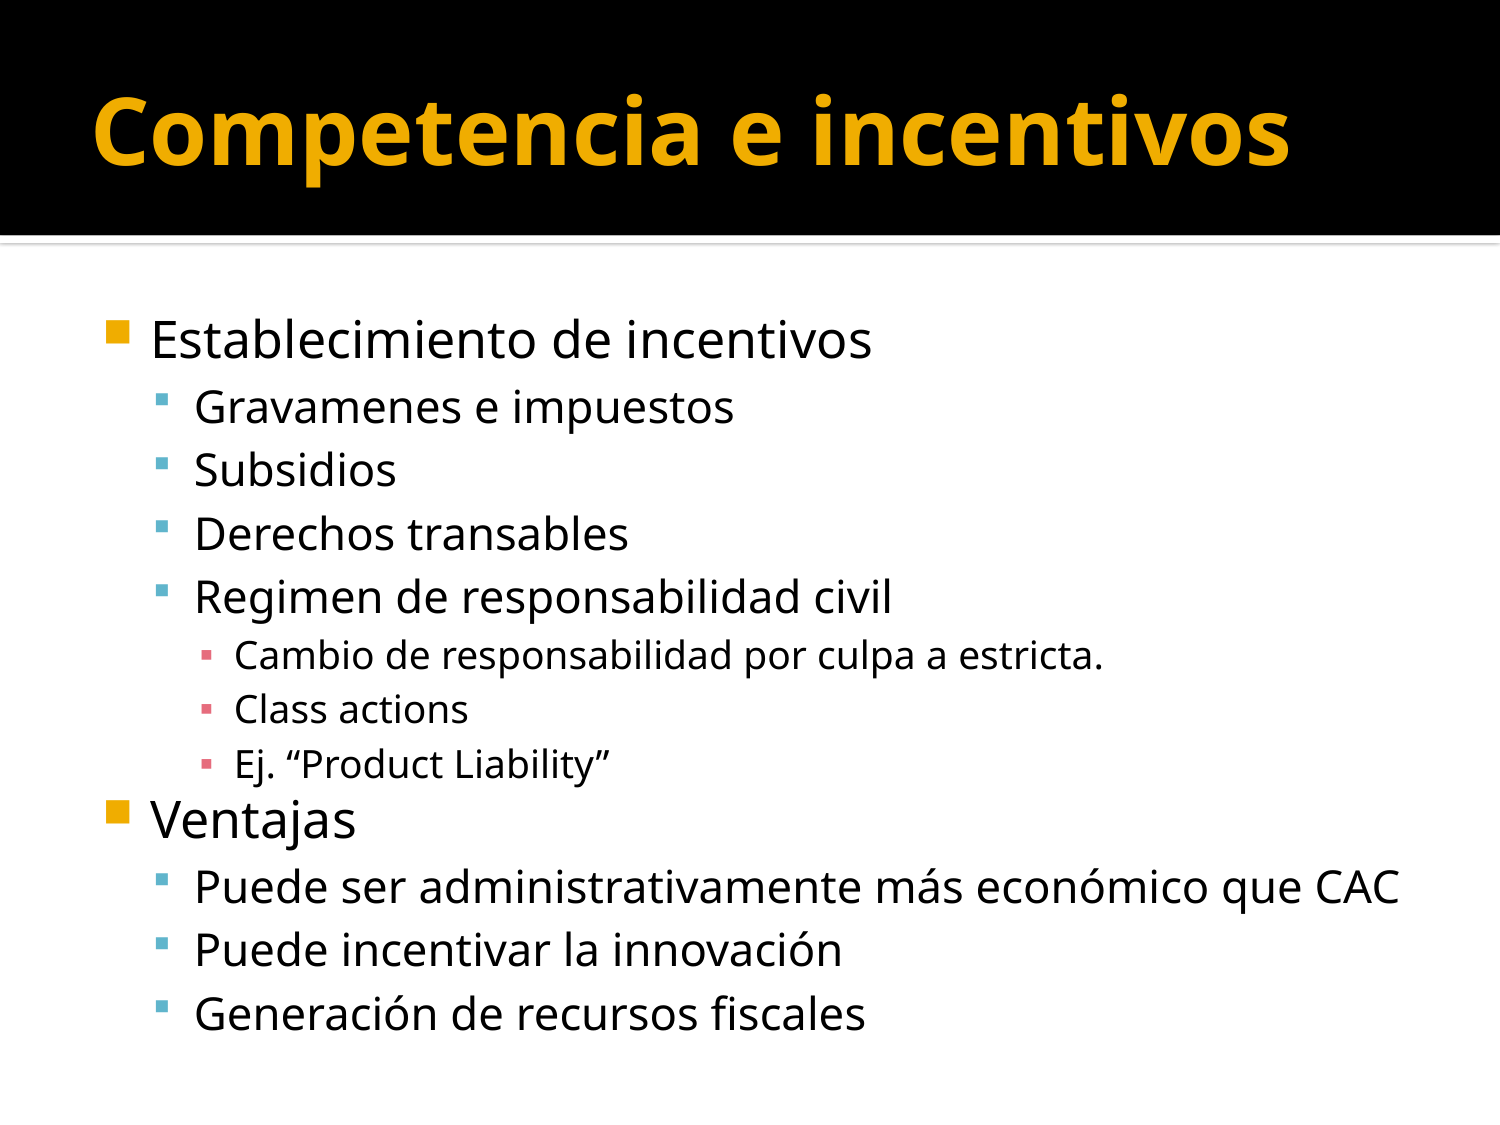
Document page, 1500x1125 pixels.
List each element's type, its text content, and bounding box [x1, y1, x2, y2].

list Establecimiento de incentivos Gravamenes e impuestos Subsidios Derechos transables Regimen de responsabilidad civil Cambio de responsabilidad por culpa a estricta. Class actions Ej. “Product Liability” Ventajas Puede ser administrativamente más económico que CAC Puede incentivar la innovación Generación de recursos fiscales [75, 291, 1425, 1050]
title Competencia e incentivos [75, 25, 1425, 231]
